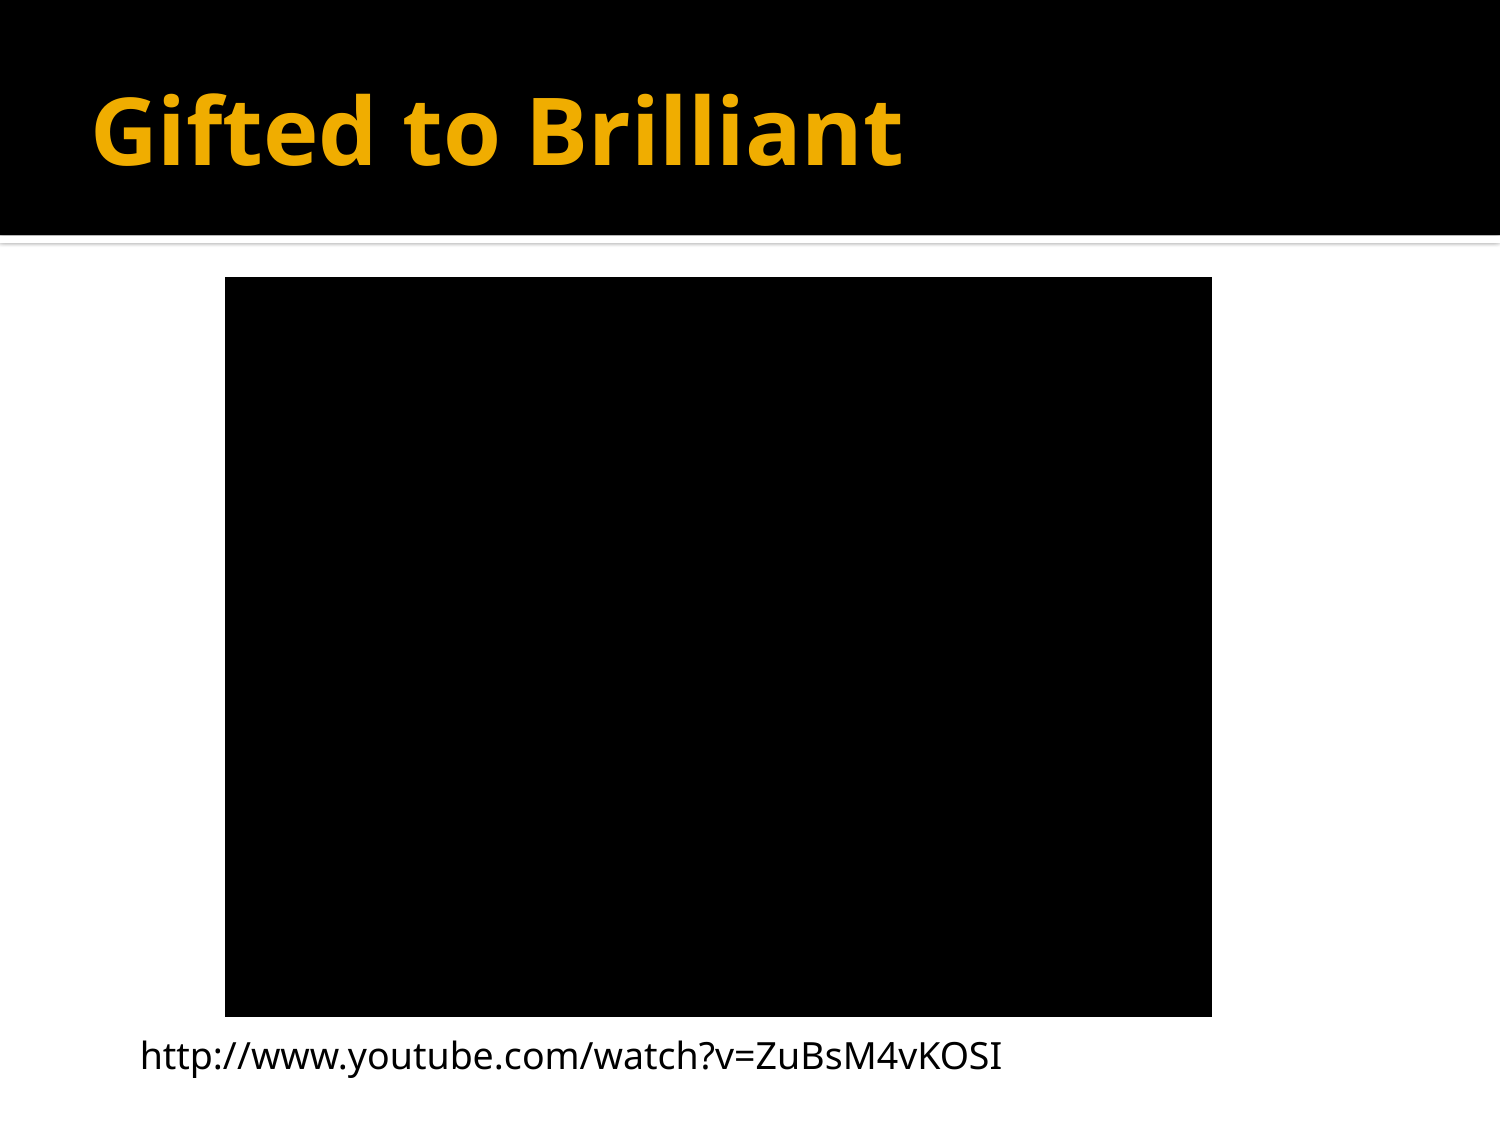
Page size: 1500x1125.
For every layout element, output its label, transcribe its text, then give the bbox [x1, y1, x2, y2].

title Gifted to Brilliant [75, 25, 1425, 231]
text_box http://www.youtube.com/watch?v=ZuBsM4vKOSI [125, 1024, 1363, 1085]
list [224, 276, 1213, 1018]
